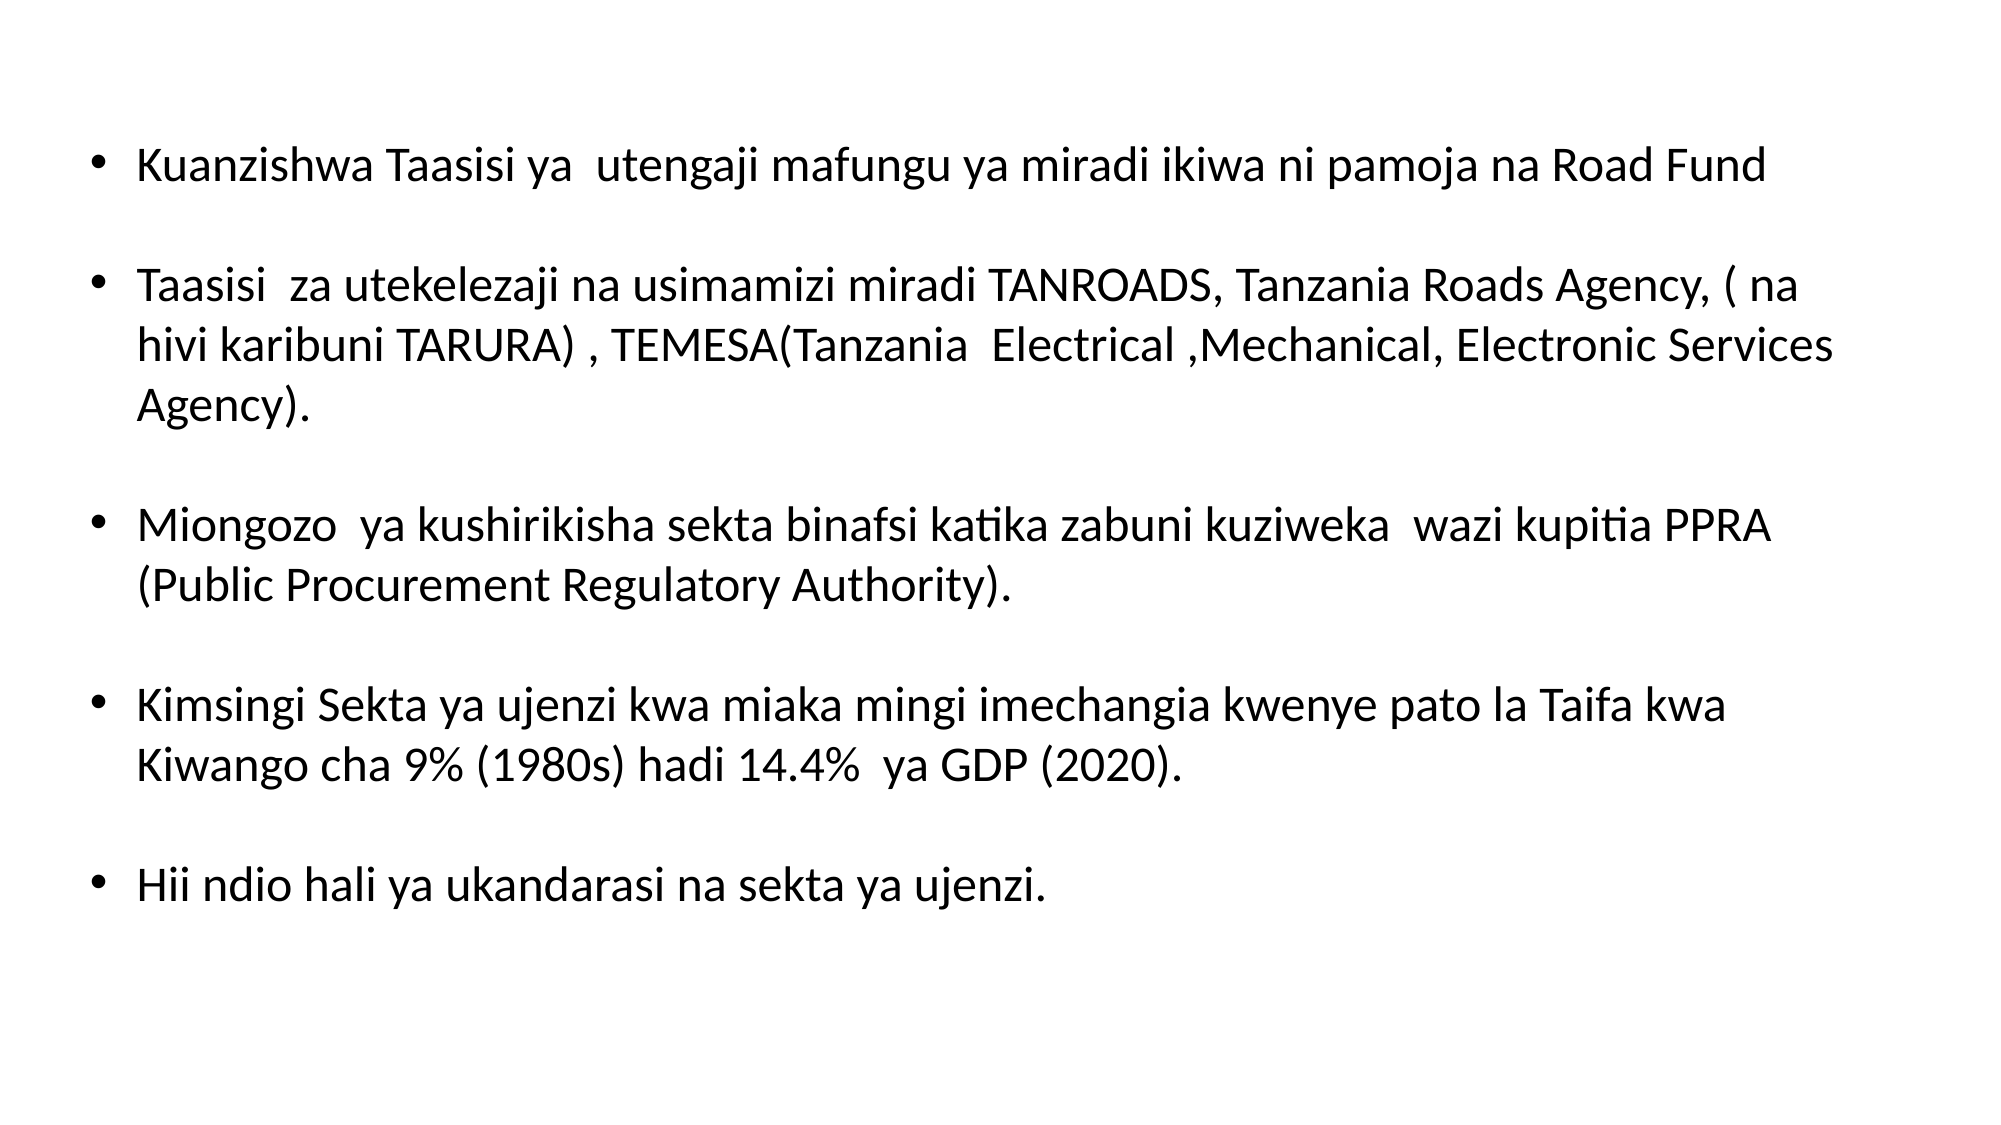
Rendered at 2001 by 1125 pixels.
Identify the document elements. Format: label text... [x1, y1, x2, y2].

text_box Kuanzishwa Taasisi ya utengaji mafungu ya miradi ikiwa ni pamoja na Road Fund Taasisi za utekelezaji na usimamizi miradi TANROADS, Tanzania Roads Agency, ( na hivi karibuni TARURA) , TEMESA(Tanzania Electrical ,Mechanical, Electronic Services Agency). Miongozo ya kushirikisha sekta binafsi katika zabuni kuziweka wazi kupitia PPRA (Public Procurement Regulatory Authority). Kimsingi Sekta ya ujenzi kwa miaka mingi imechangia kwenye pato la Taifa kwa Kiwango cha 9% (1980s) hadi 14.4% ya GDP (2020). Hii ndio hali ya ukandarasi na sekta ya ujenzi. [75, 63, 1871, 919]
